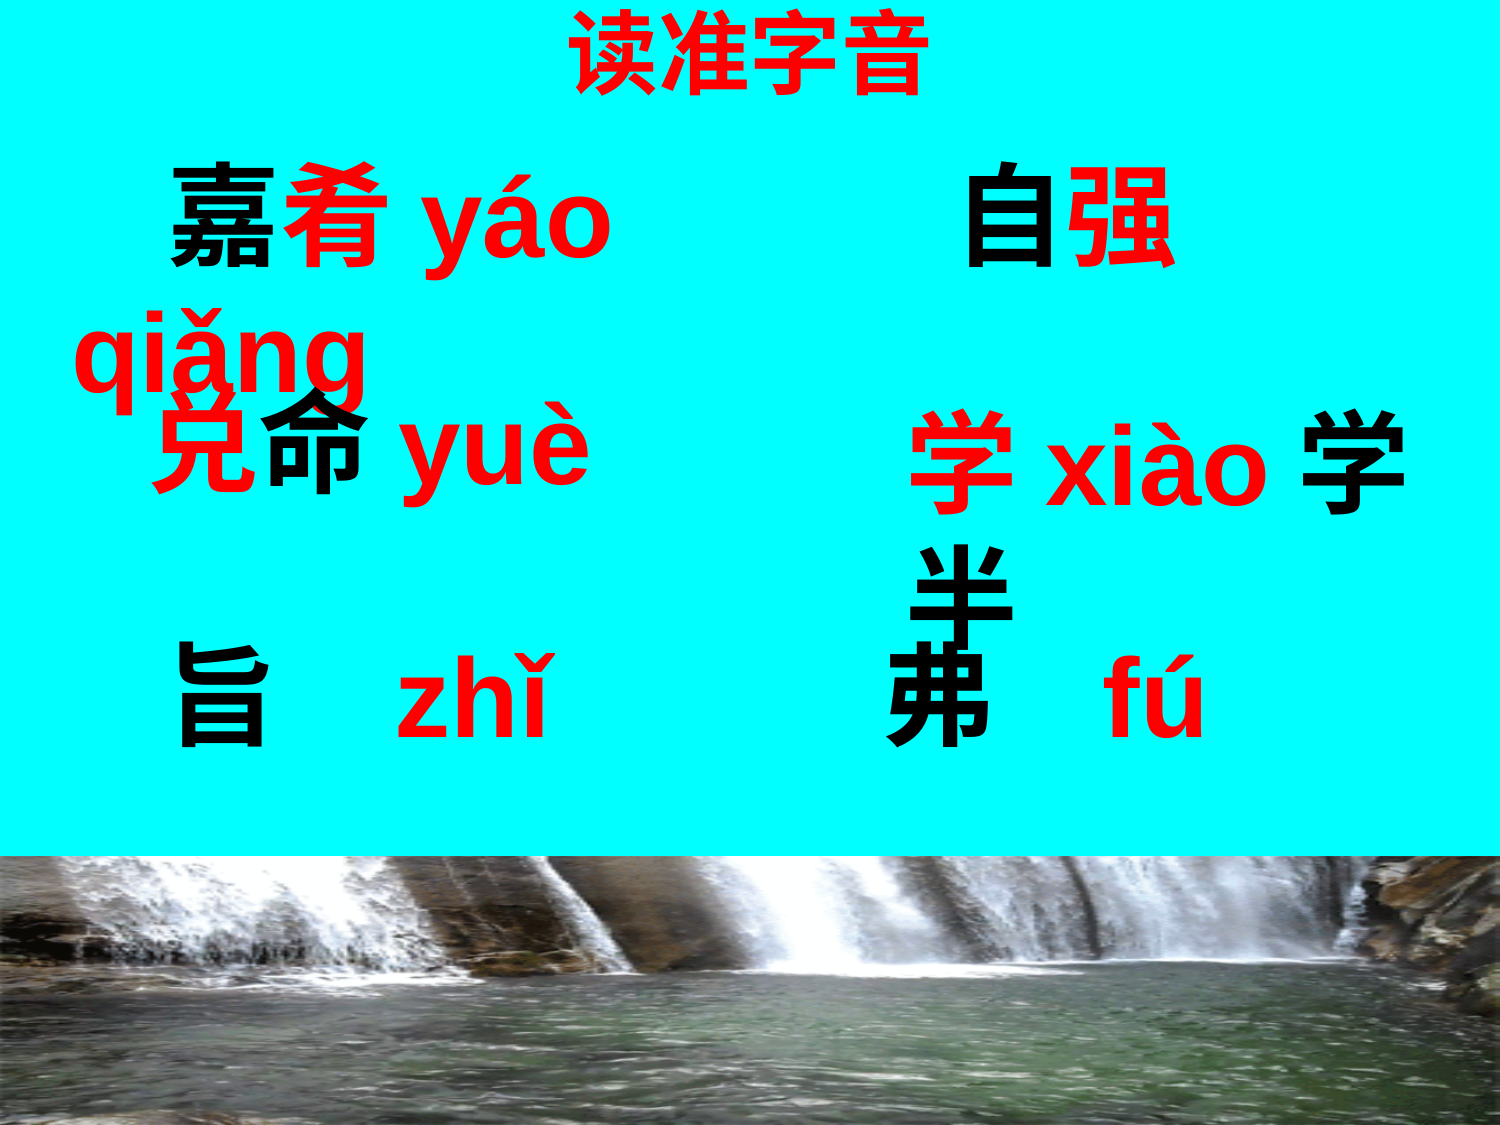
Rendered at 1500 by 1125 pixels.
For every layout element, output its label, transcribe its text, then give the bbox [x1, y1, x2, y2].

list 嘉肴yáo 自强qiǎng [0, 136, 1500, 856]
text_box fú [1088, 617, 1390, 768]
text_box 旨 [150, 617, 352, 768]
text_box 弗 [866, 617, 1017, 767]
text_box zhǐ [379, 617, 585, 767]
text_box 学xiào学半 [891, 385, 1500, 671]
text_box 兑命yuè [131, 364, 775, 515]
title 读准字音 [74, 0, 1426, 103]
picture [0, 856, 1500, 1125]
